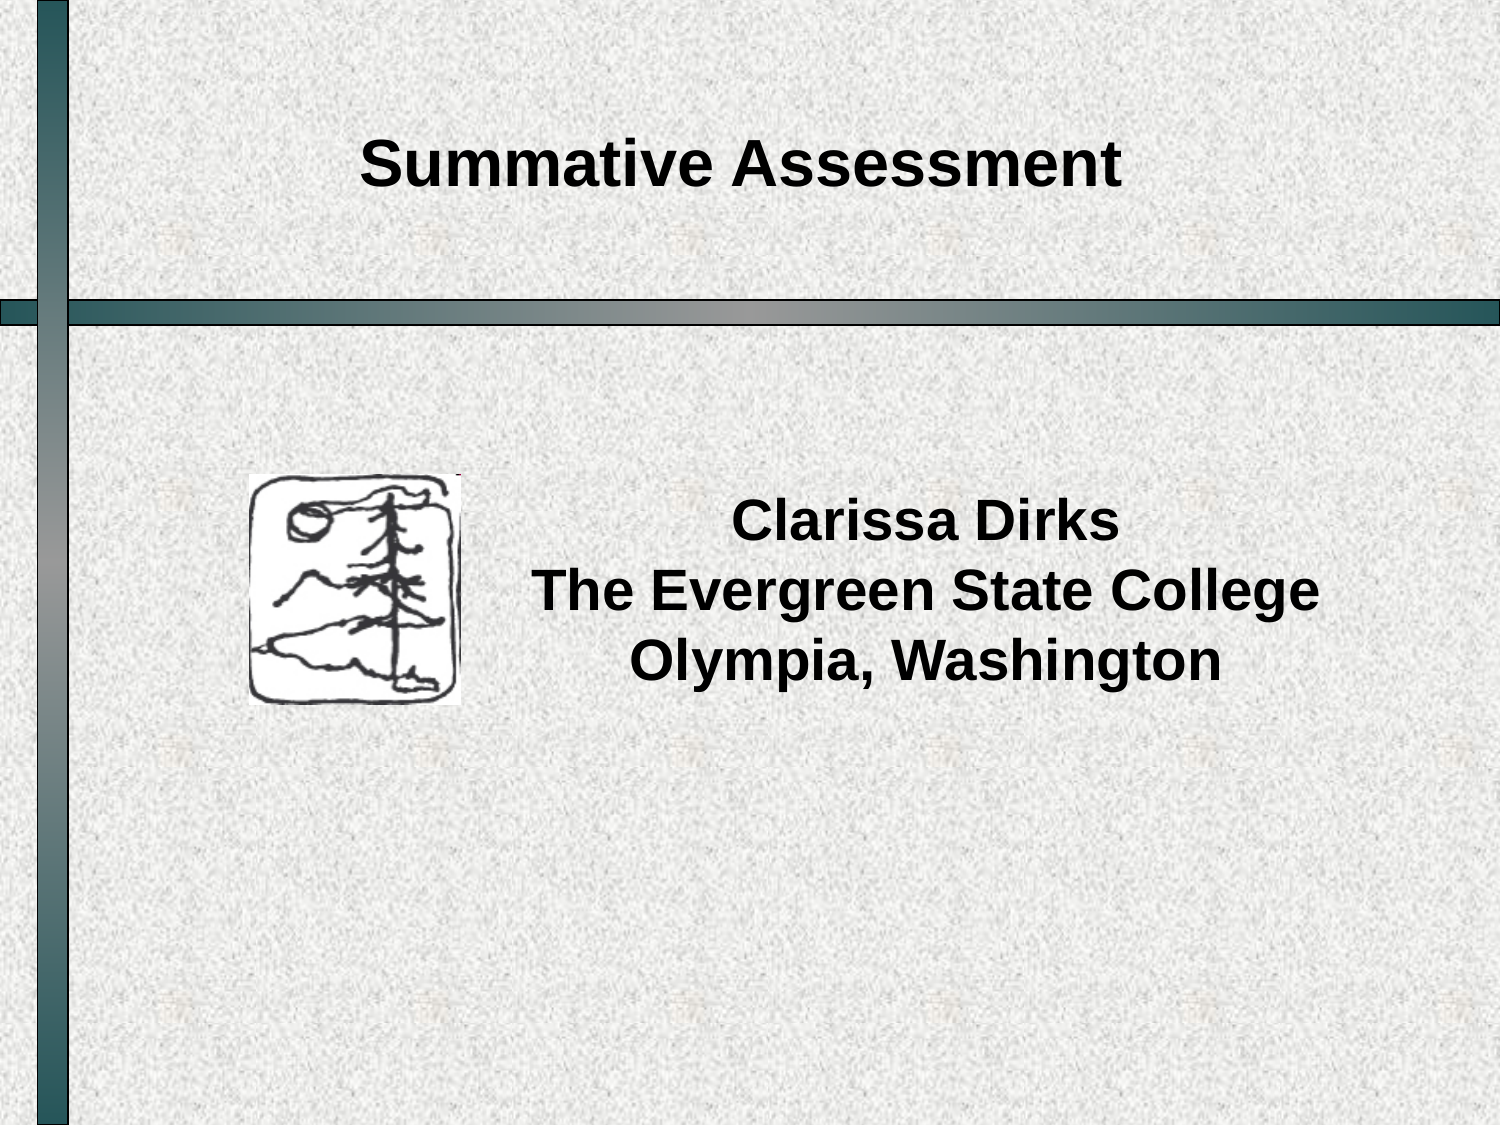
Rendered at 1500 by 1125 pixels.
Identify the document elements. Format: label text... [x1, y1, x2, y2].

text_box [37, 0, 69, 1125]
picture [69, 0, 1500, 299]
picture [69, 325, 1500, 1125]
text_box Summative Assessment [344, 112, 1157, 208]
picture [0, 325, 37, 1125]
picture [0, 0, 37, 299]
text_box [69, 299, 1500, 325]
text_box [0, 299, 37, 325]
text_box Clarissa Dirks The Evergreen State College Olympia, Washington [516, 474, 1337, 700]
